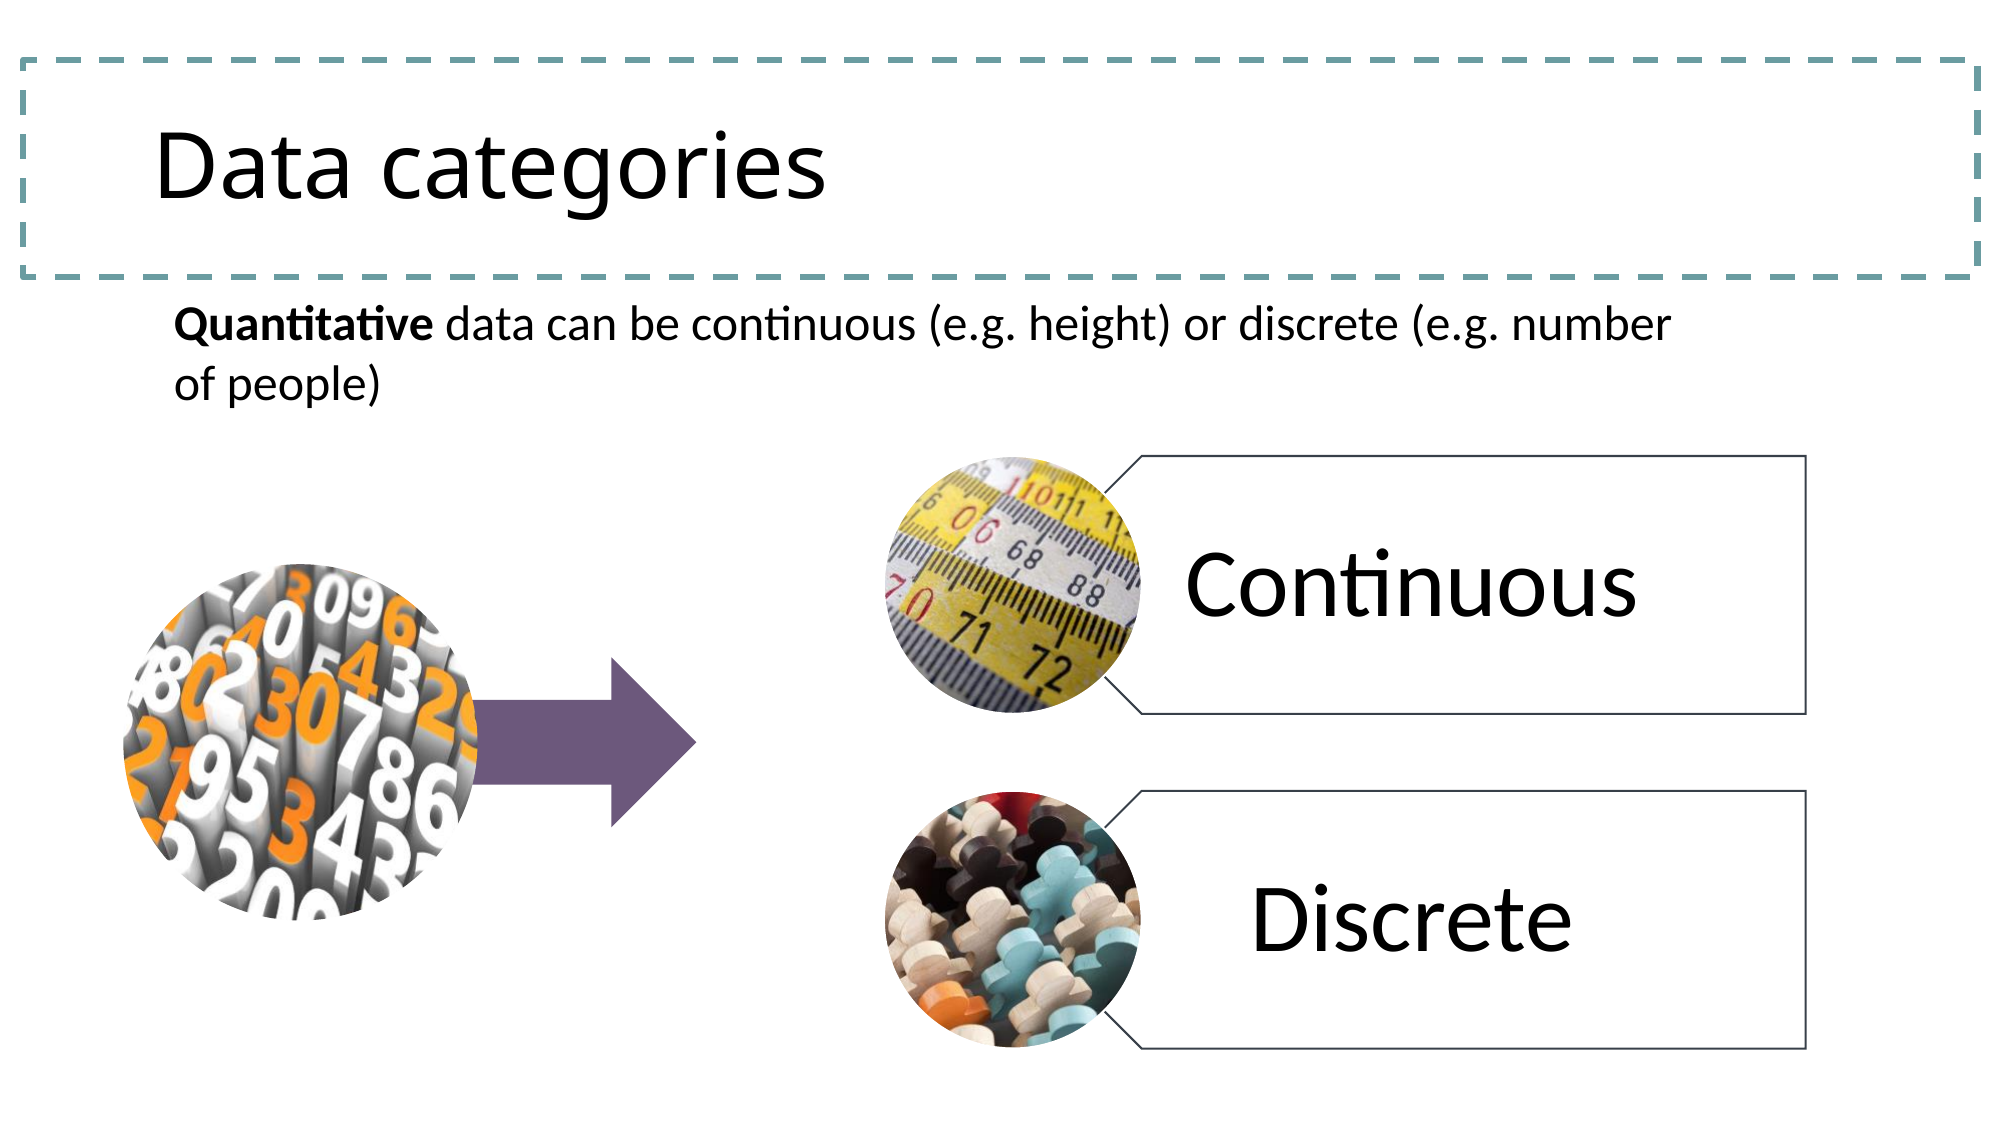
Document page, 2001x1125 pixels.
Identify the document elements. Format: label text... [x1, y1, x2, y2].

picture [123, 564, 478, 921]
text_box Quantitative data can be continuous (e.g. height) or discrete (e.g. number of people) [159, 283, 1716, 419]
title Data categories [137, 59, 1863, 278]
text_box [748, 455, 1941, 1049]
text_box [478, 657, 697, 828]
